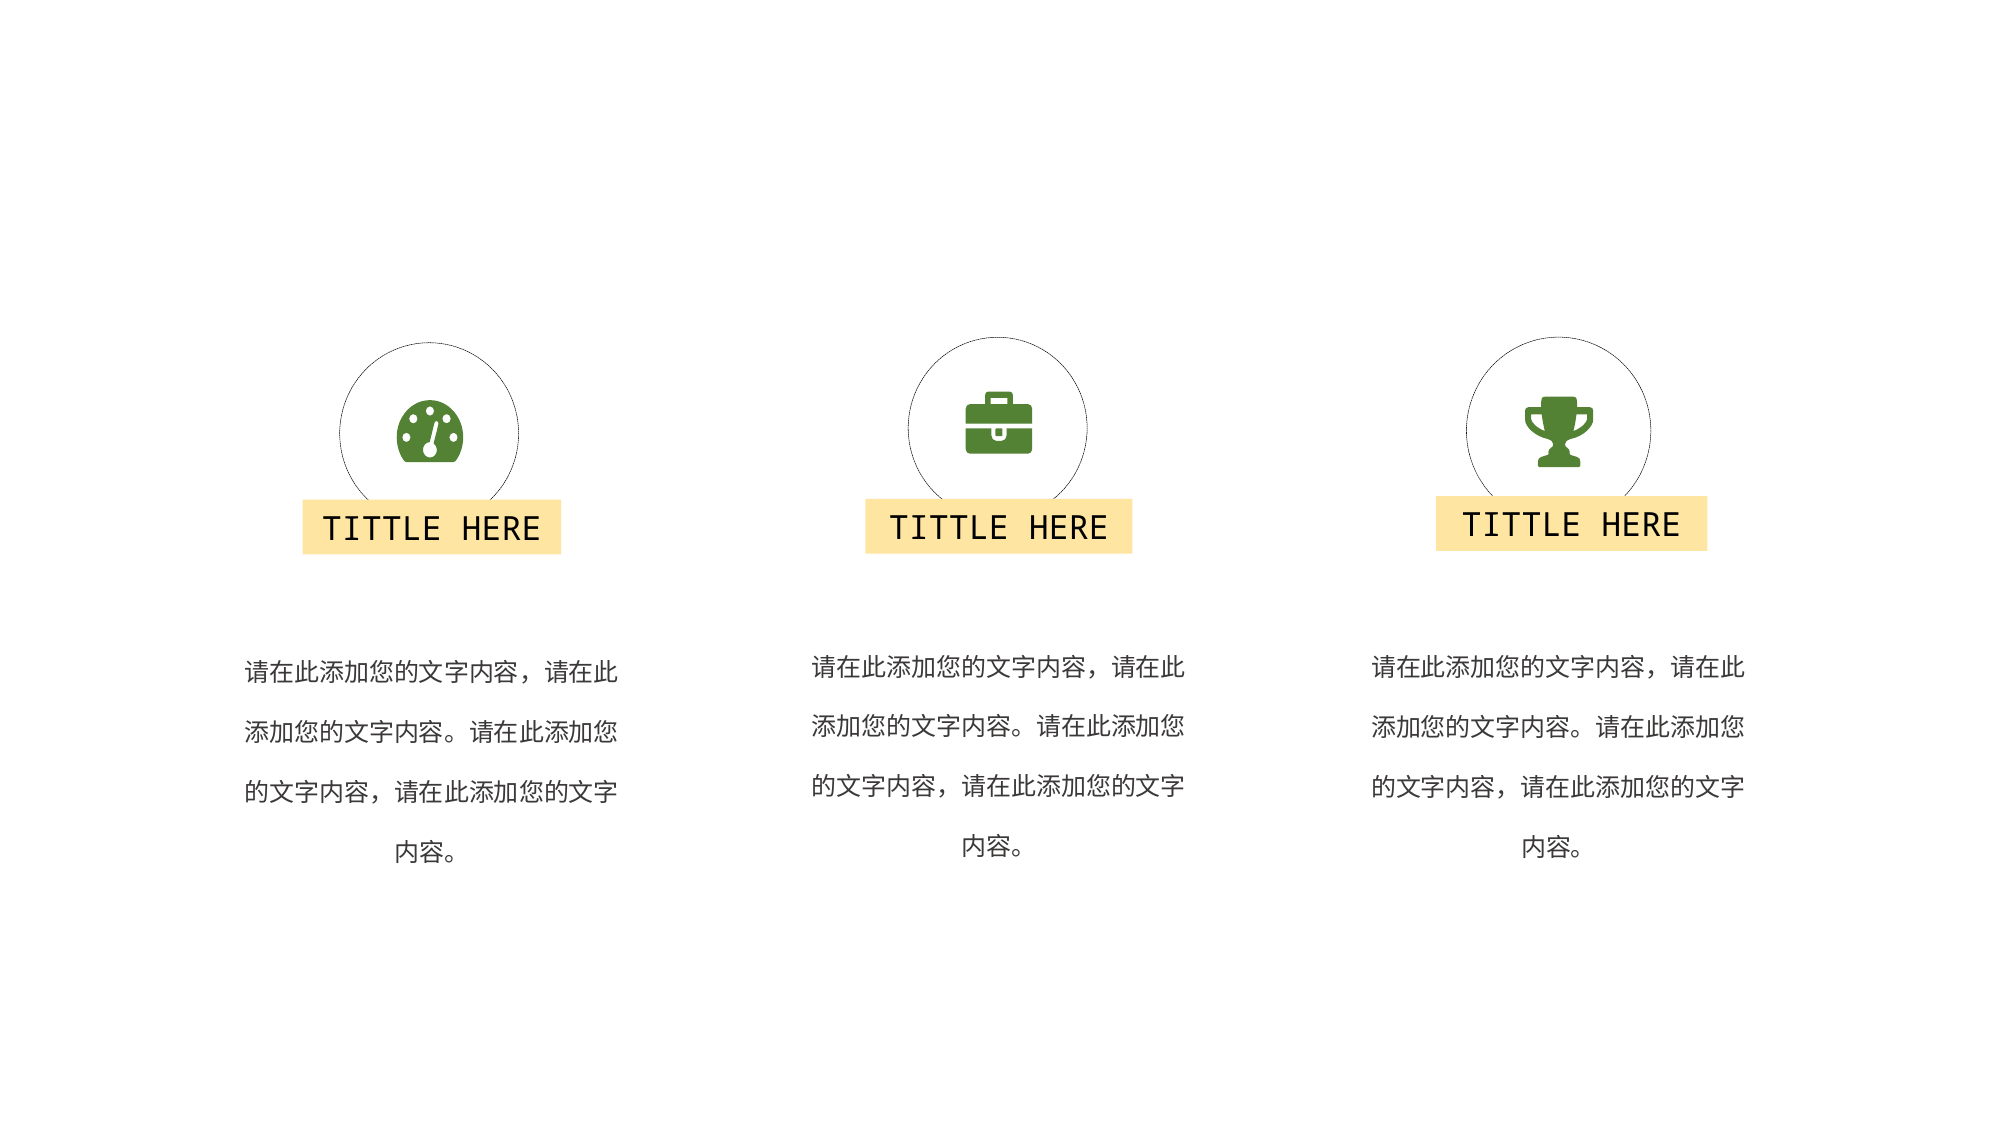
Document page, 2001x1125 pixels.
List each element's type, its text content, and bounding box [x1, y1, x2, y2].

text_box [339, 342, 519, 525]
text_box TITTLE HERE [302, 499, 562, 555]
text_box TITTLE HERE [1435, 496, 1708, 551]
text_box 请在此添加您的文字内容，请在此添加您的文字内容。请在此添加您的文字内容，请在此添加您的文字内容。 [1347, 614, 1770, 869]
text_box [1466, 337, 1651, 525]
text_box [908, 337, 1088, 519]
text_box 请在此添加您的文字内容，请在此添加您的文字内容。请在此添加您的文字内容，请在此添加您的文字内容。 [787, 613, 1210, 868]
text_box 请在此添加您的文字内容，请在此添加您的文字内容。请在此添加您的文字内容，请在此添加您的文字内容。 [221, 619, 643, 874]
text_box TITTLE HERE [865, 498, 1133, 554]
